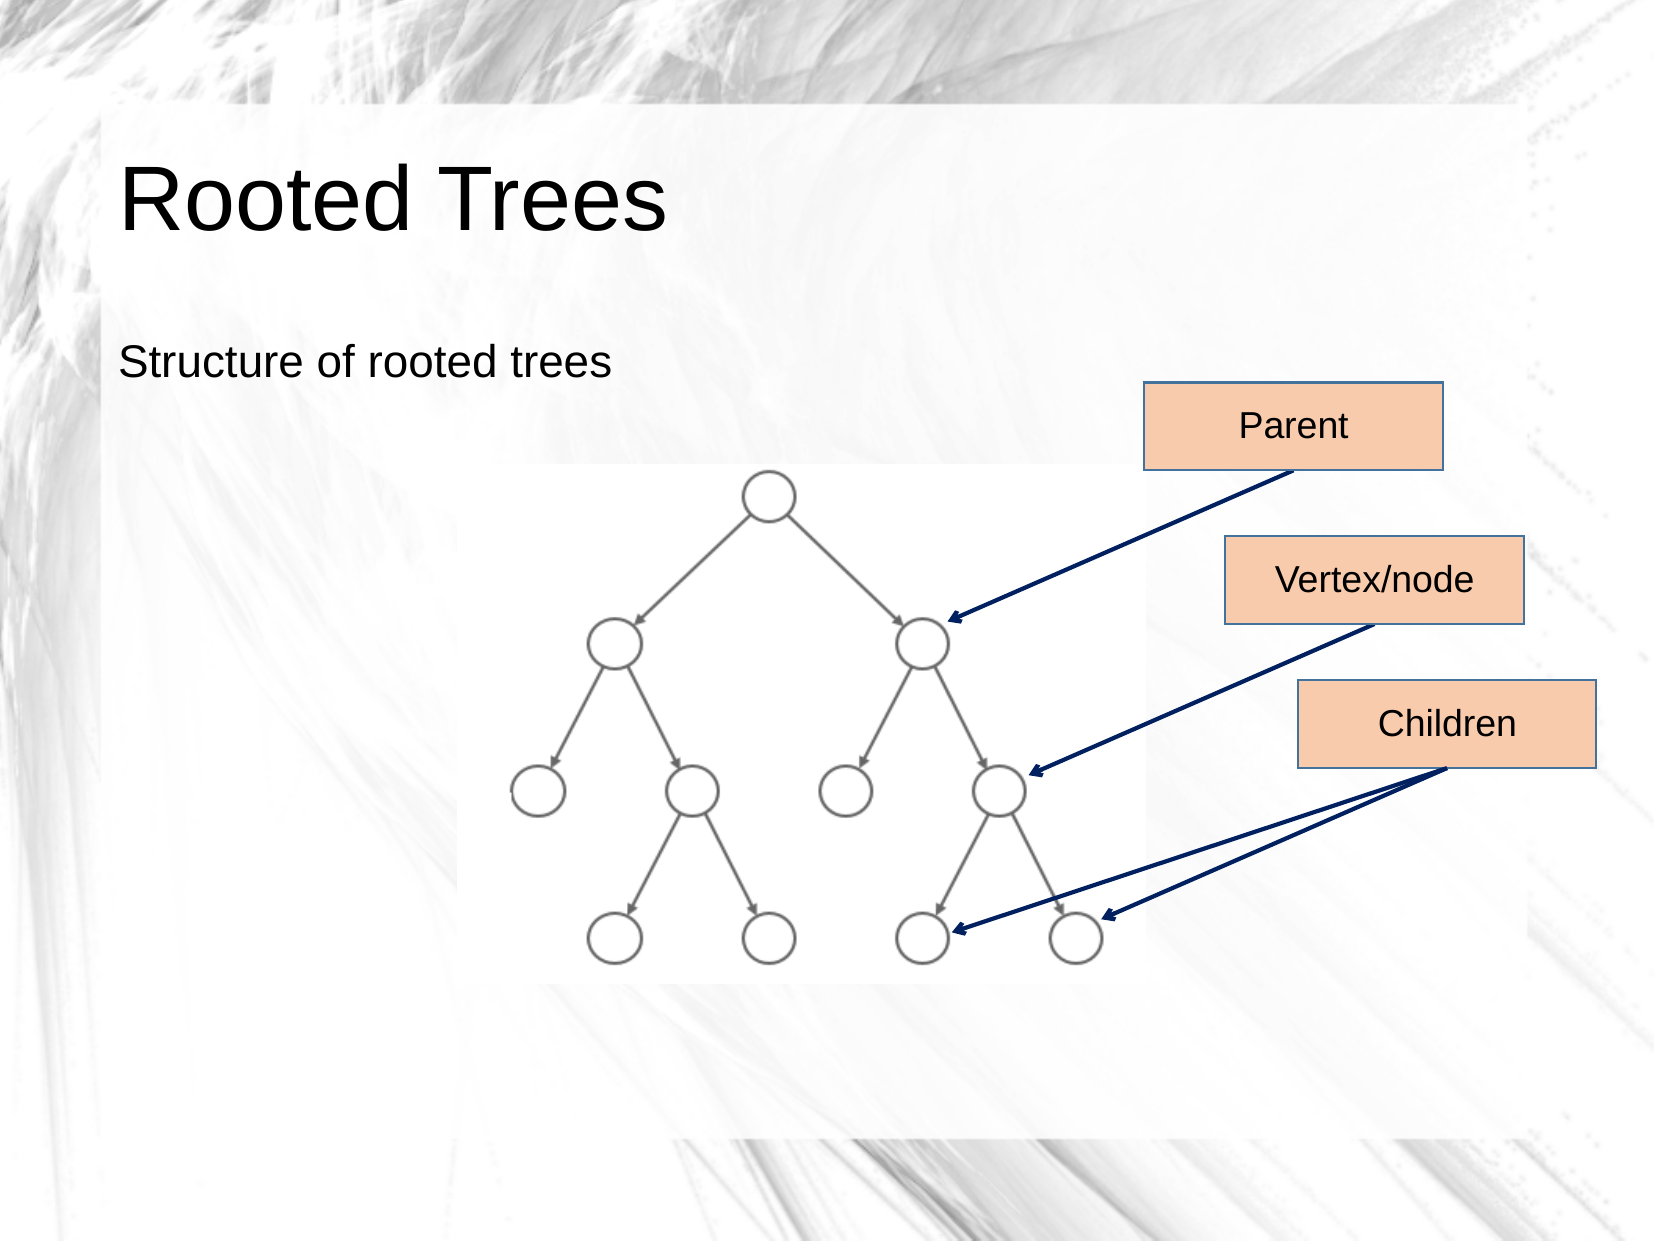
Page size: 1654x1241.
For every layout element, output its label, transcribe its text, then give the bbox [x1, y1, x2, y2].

title Rooted Trees [118, 93, 1506, 299]
text_box Vertex/node [1225, 536, 1524, 624]
text_box Children [1375, 680, 1597, 769]
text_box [947, 470, 1294, 622]
list Structure of rooted trees [118, 319, 1571, 1109]
text_box Parent [1144, 382, 1443, 471]
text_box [1028, 624, 1375, 768]
picture [0, 0, 1654, 1241]
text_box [951, 768, 1448, 933]
